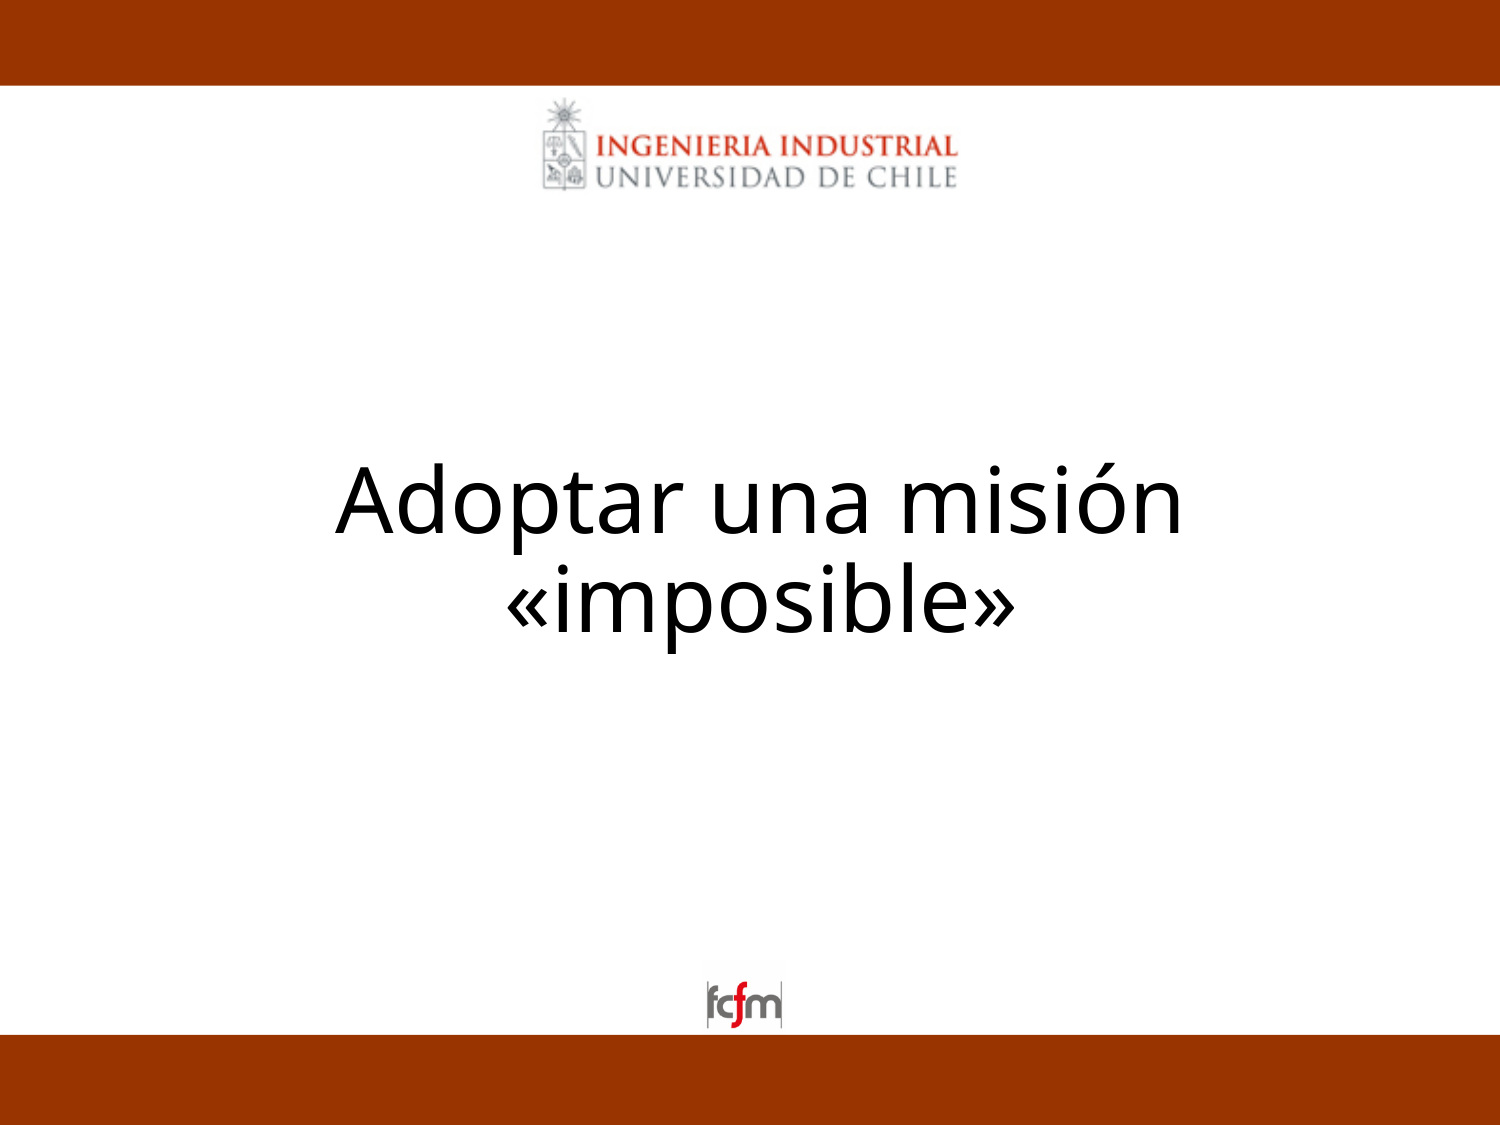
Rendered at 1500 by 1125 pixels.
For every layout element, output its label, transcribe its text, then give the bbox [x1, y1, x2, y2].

text_box Adoptar una misión «imposible» [64, 290, 1459, 660]
text_box [0, 1034, 1500, 1125]
picture [702, 959, 786, 1036]
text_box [525, 89, 975, 197]
text_box [0, 0, 1500, 86]
